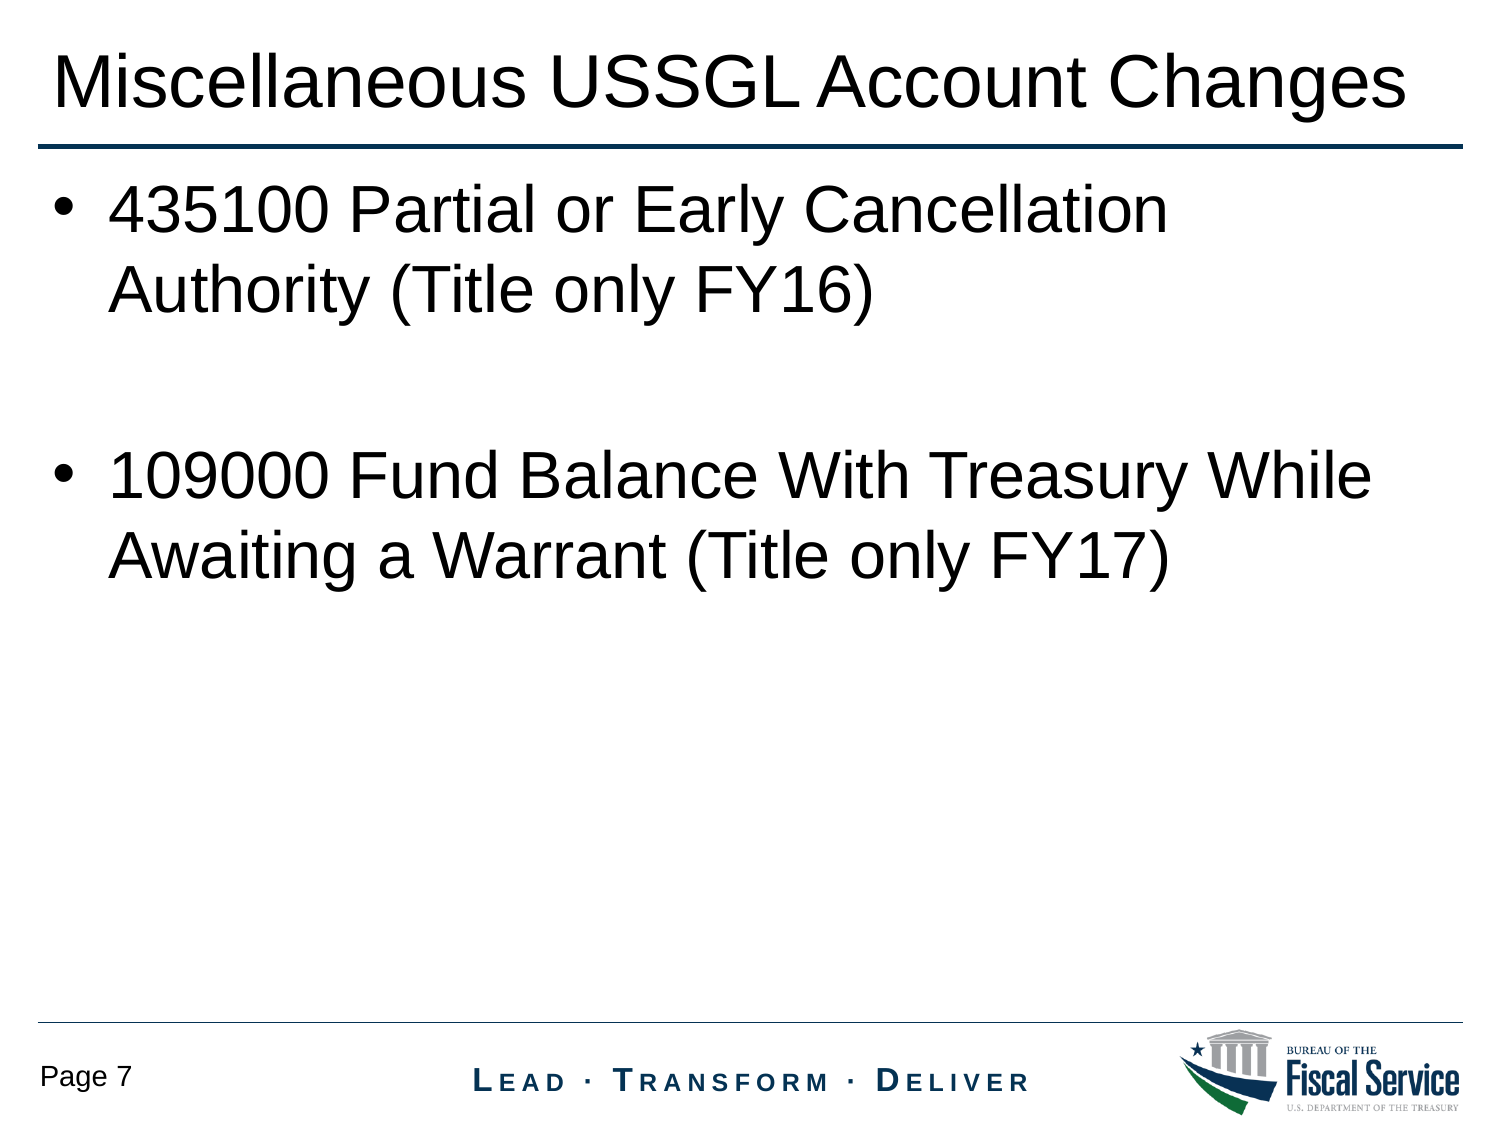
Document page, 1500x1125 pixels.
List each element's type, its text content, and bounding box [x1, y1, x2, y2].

list Miscellaneous USSGL Account Changes [37, 24, 1463, 138]
picture [1175, 1026, 1463, 1118]
list 435100 Partial or Early Cancellation Authority (Title only FY16) 109000 Fund Balance With Treasury While Awaiting a Warrant (Title only FY17) [37, 158, 1463, 1013]
